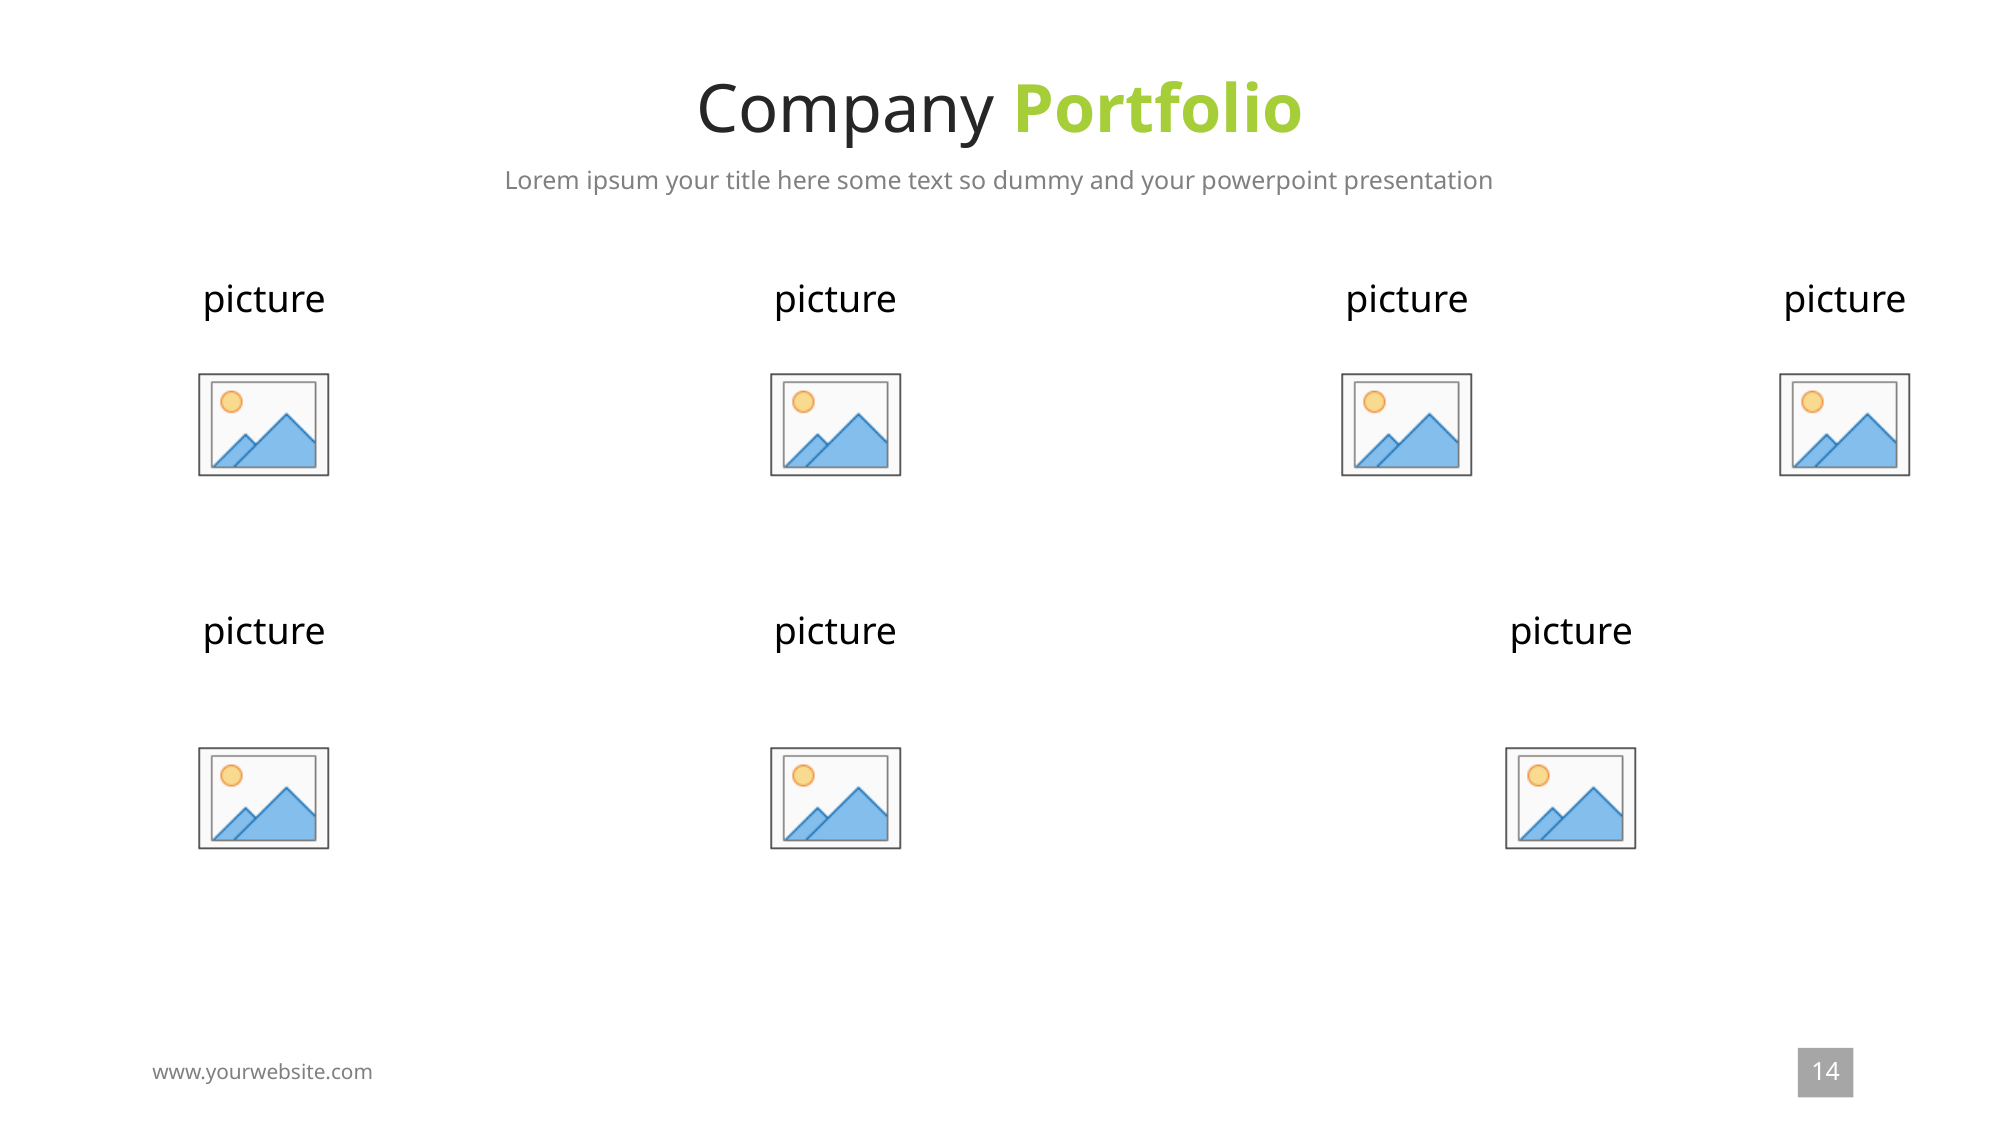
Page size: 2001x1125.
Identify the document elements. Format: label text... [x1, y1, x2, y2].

slide_number 14 [1788, 1042, 1863, 1103]
picture [0, 267, 529, 582]
picture [1690, 267, 2000, 582]
list Lorem ipsum your title here some text so dummy and your powerpoint presentation [137, 160, 1863, 207]
picture [547, 267, 1124, 582]
picture [0, 599, 529, 998]
title Company Portfolio [137, 55, 1863, 160]
picture [1142, 267, 1672, 582]
footer www.yourwebsite.com [137, 1042, 415, 1103]
picture [547, 599, 1124, 998]
picture [1142, 599, 2000, 998]
